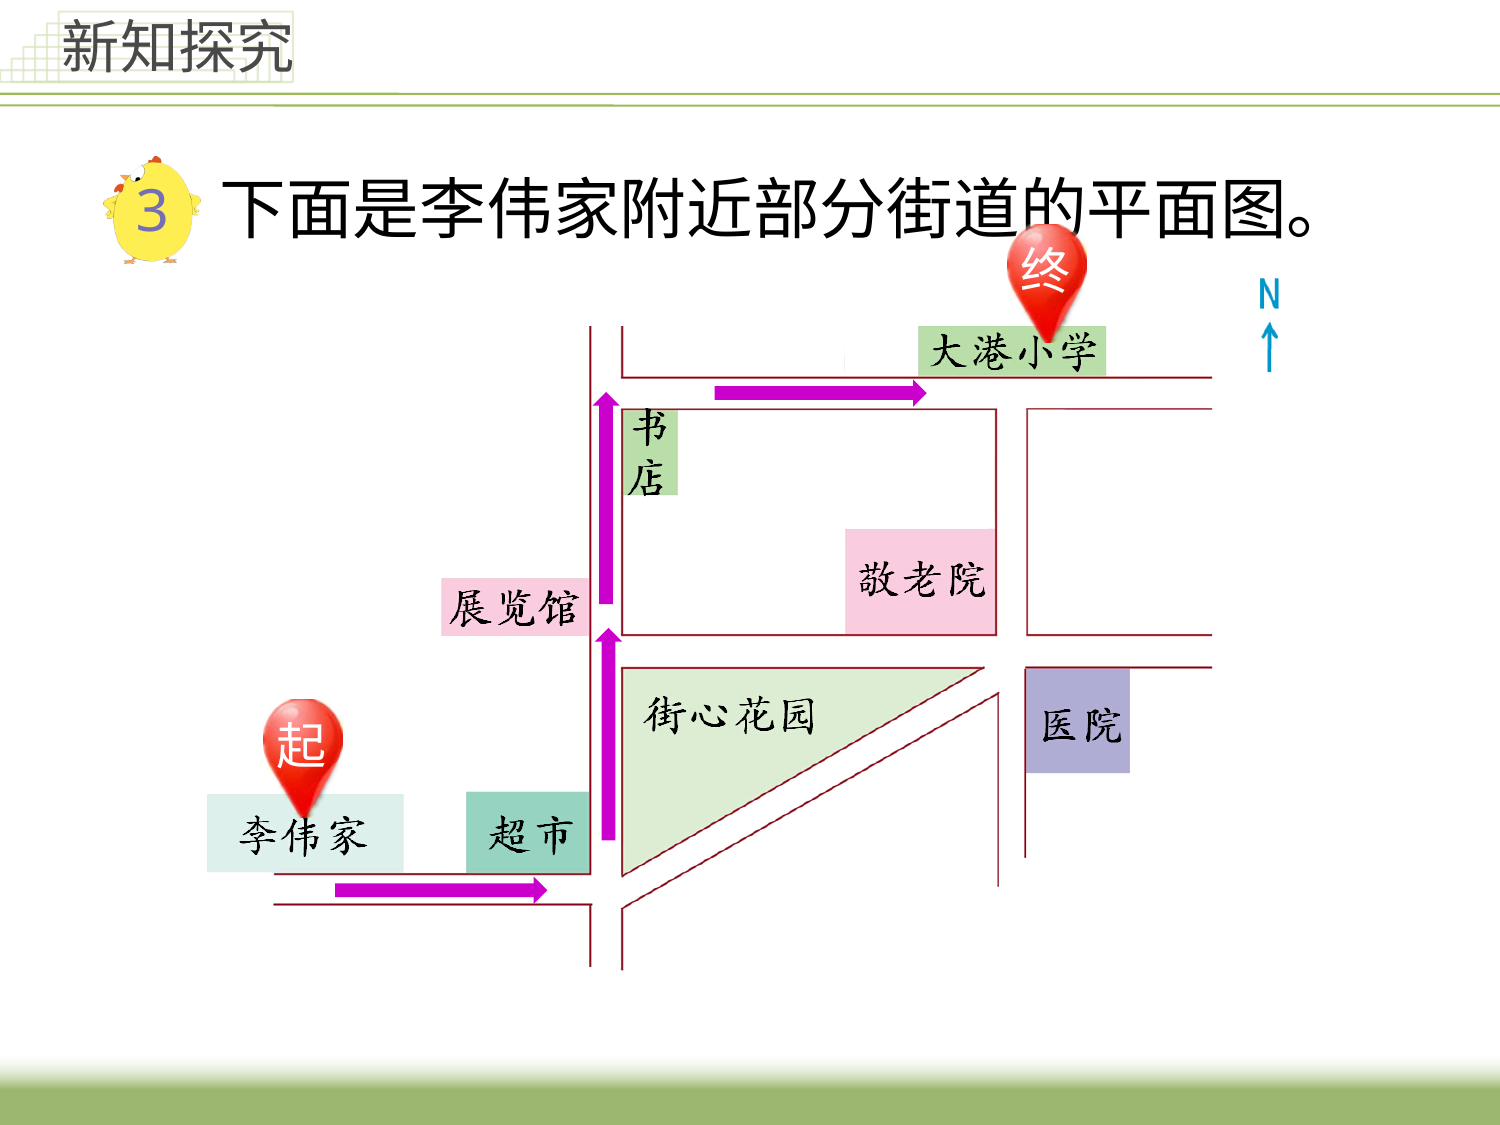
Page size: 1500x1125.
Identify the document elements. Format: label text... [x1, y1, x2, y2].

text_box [261, 699, 344, 819]
list 新知探究 [46, 0, 801, 98]
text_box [1004, 223, 1087, 343]
title 下面是李伟家附近部分街道的平面图。 [204, 113, 1386, 301]
list 3 [0, 155, 530, 261]
picture [207, 264, 1293, 974]
